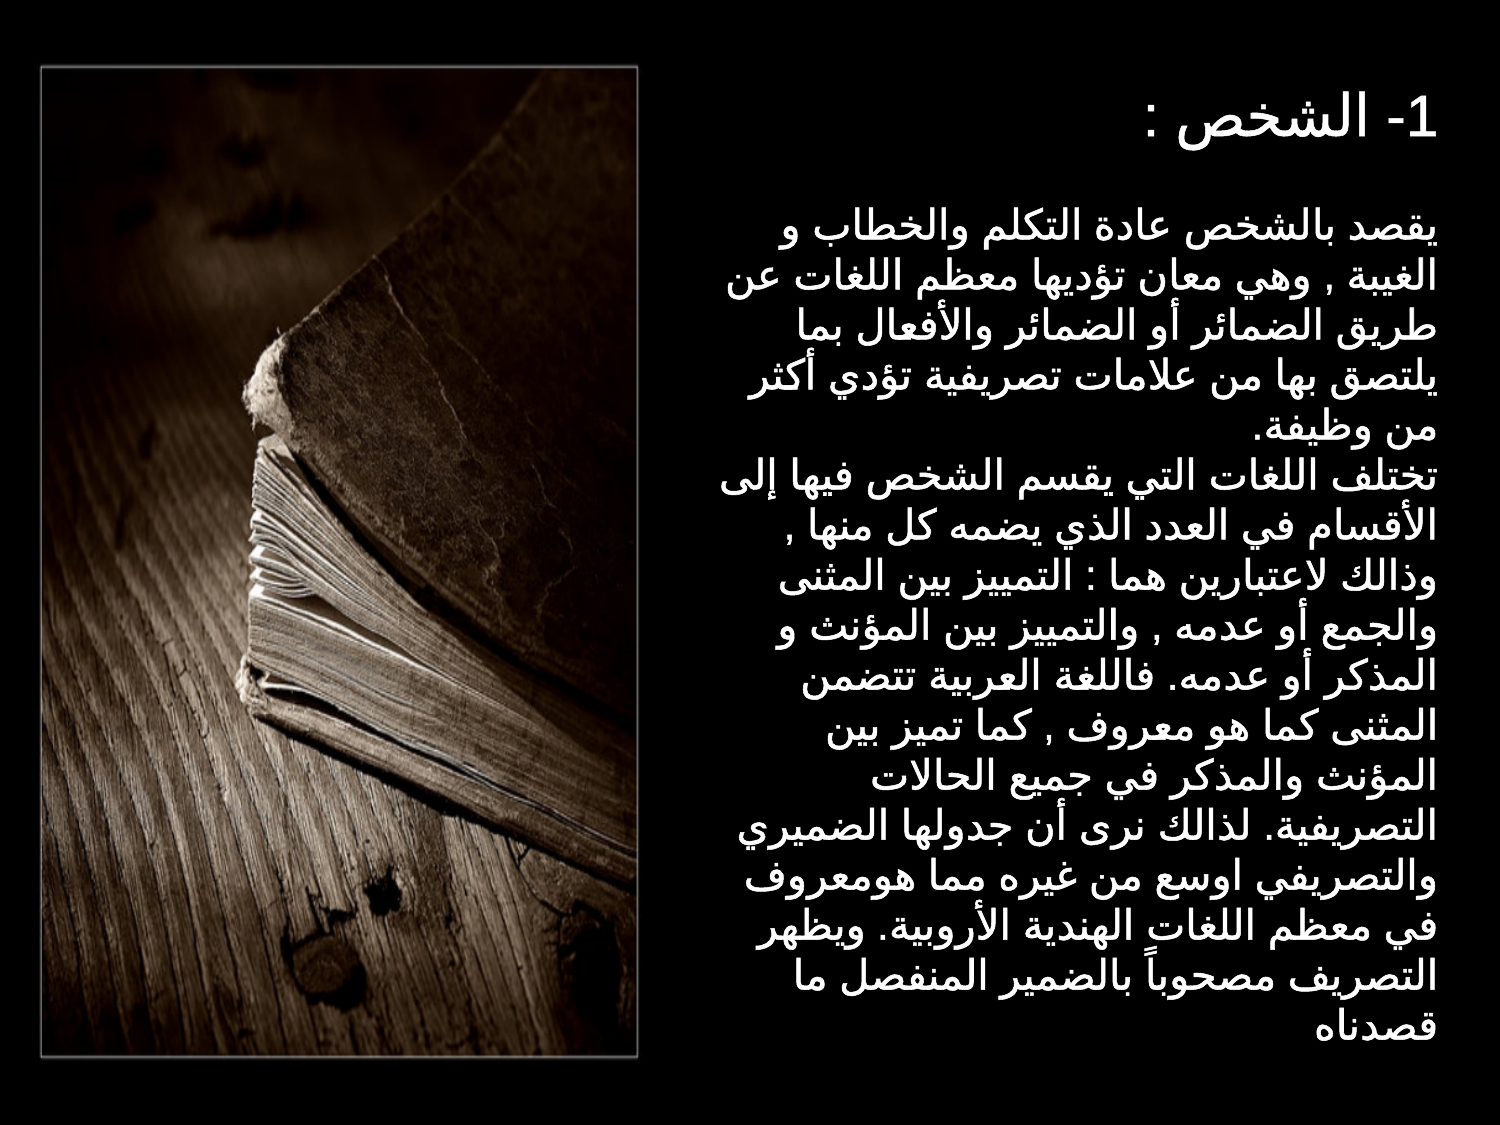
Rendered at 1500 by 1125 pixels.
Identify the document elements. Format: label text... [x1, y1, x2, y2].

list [0, 0, 680, 1125]
text_box 1- الشخص : يقصد بالشخص عادة التكلم والخطاب و الغيبة , وهي معان تؤديها معظم اللغات عن طريق الضمائر أو الضمائر والأفعال بما يلتصق بها من علامات تصريفية تؤدي أكثر من وظيفة. تختلف اللغات التي يقسم الشخص فيها إلى الأقسام في العدد الذي يضمه كل منها , وذالك لاعتبارين هما : التمييز بين المثنى والجمع أو عدمه , والتمييز بين المؤنث و المذكر أو عدمه. فاللغة العربية تتضمن المثنى كما هو معروف , كما تميز بين المؤنث والمذكر في جميع الحالات التصريفية. لذالك نرى أن جدولها الضميري والتصريفي اوسع من غيره مما هومعروف في معظم اللغات الهندية الأروبية. ويظهر التصريف مصحوباً بالضمير المنفصل ما قصدناه [691, 70, 1454, 1106]
